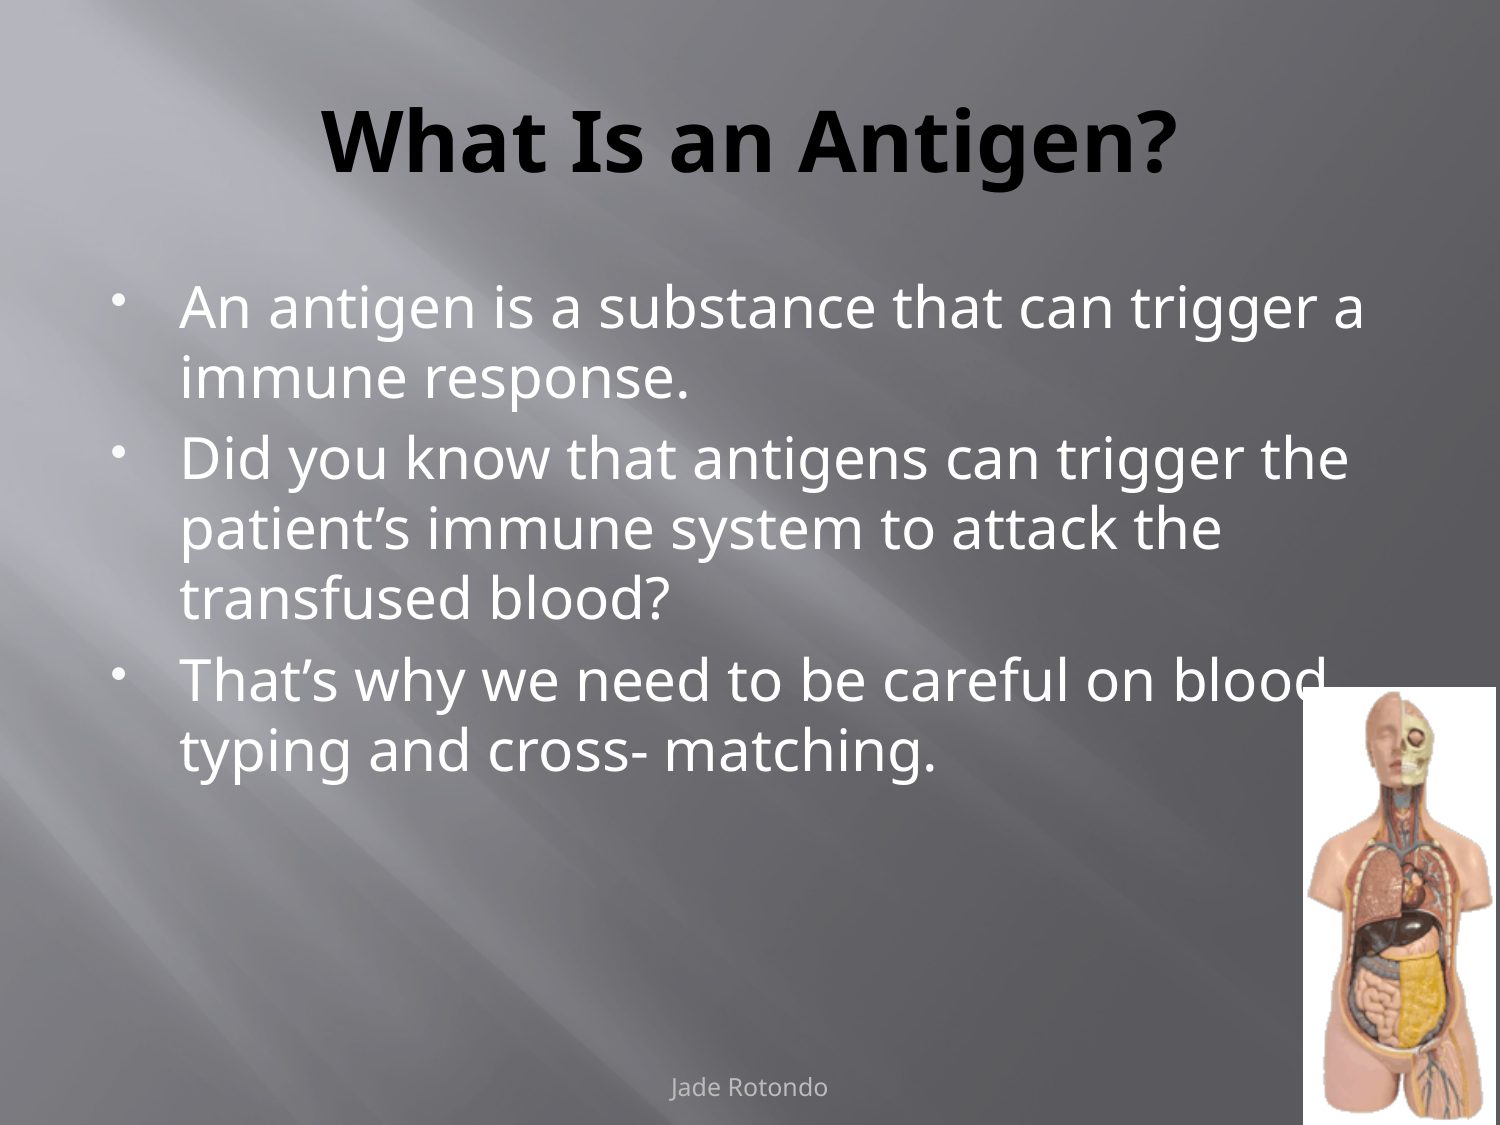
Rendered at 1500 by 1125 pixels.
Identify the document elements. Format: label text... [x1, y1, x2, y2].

list An antigen is a substance that can trigger a immune response. Did you know that antigens can trigger the patient’s immune system to attack the transfused blood? That’s why we need to be careful on blood typing and cross- matching. [75, 262, 1425, 1035]
picture [1303, 687, 1497, 1125]
footer Jade Rotondo [512, 1052, 988, 1113]
title What Is an Antigen? [75, 45, 1425, 233]
